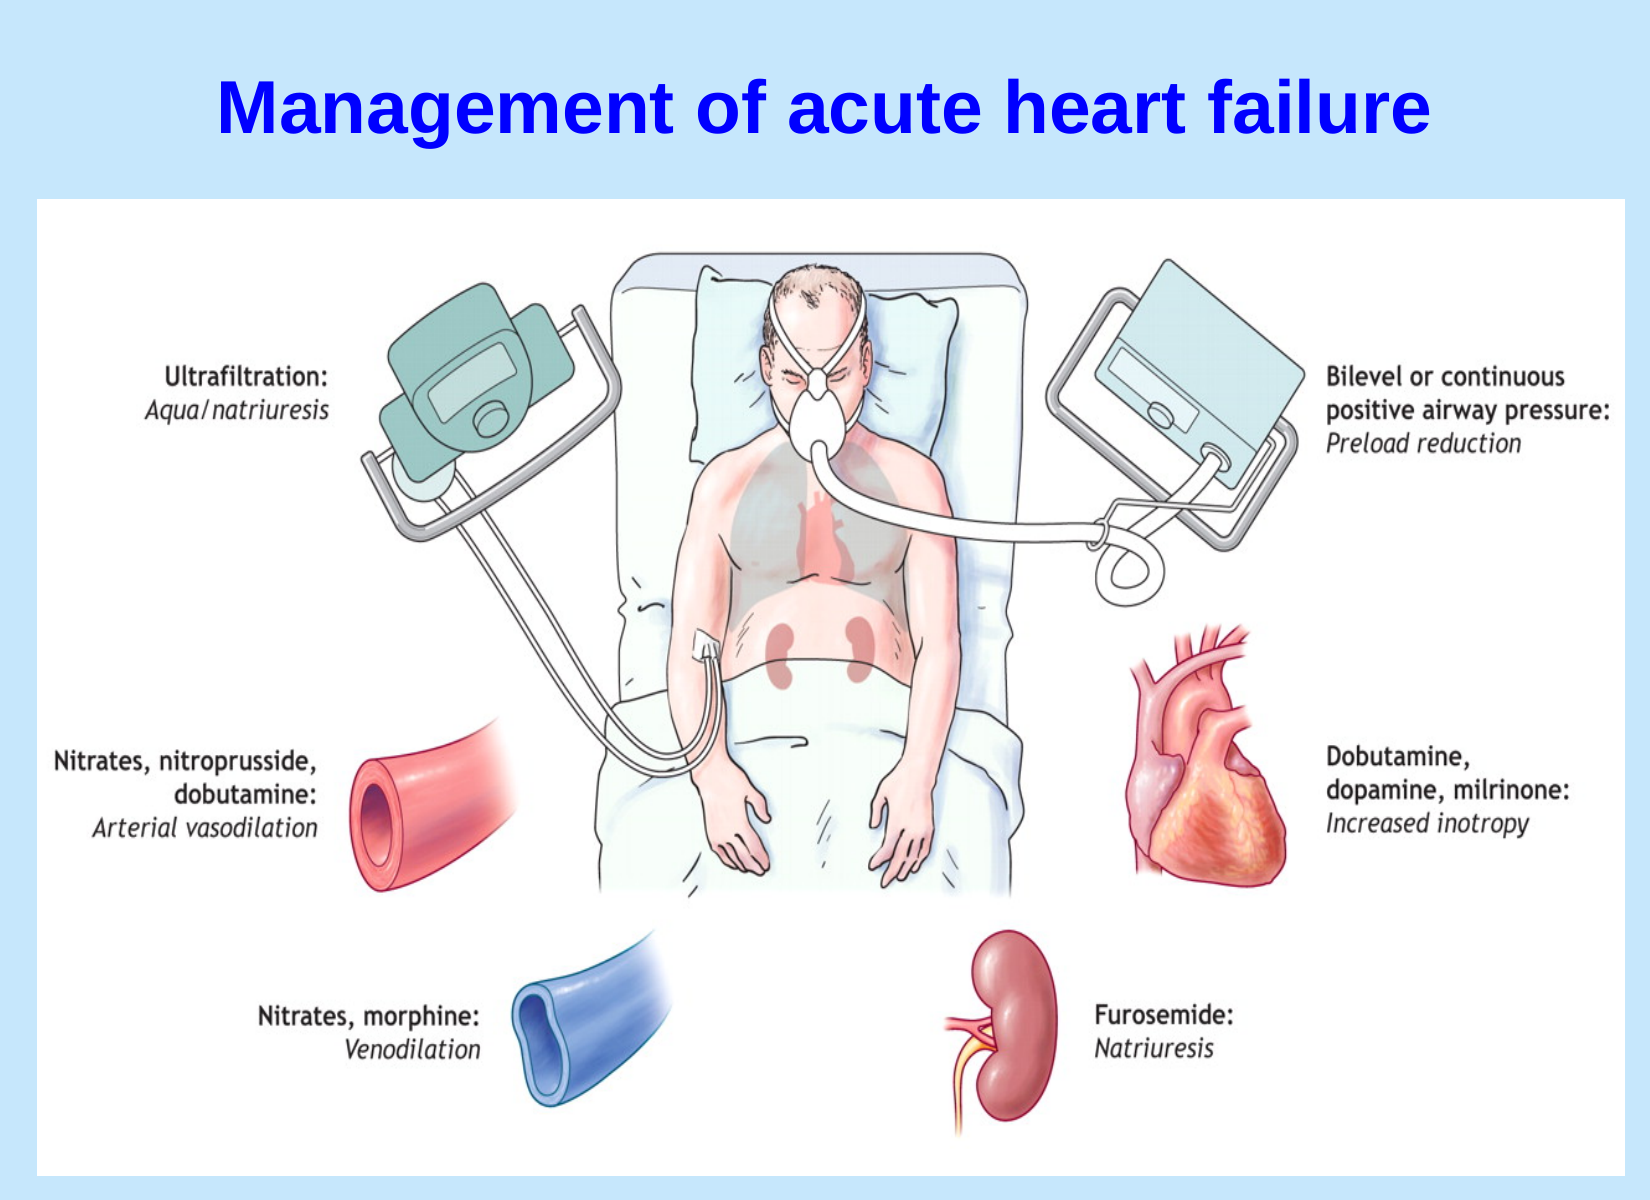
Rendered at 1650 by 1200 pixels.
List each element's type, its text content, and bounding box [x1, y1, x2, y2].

picture [37, 199, 1626, 1177]
title Management of acute heart failure [82, 48, 1568, 198]
